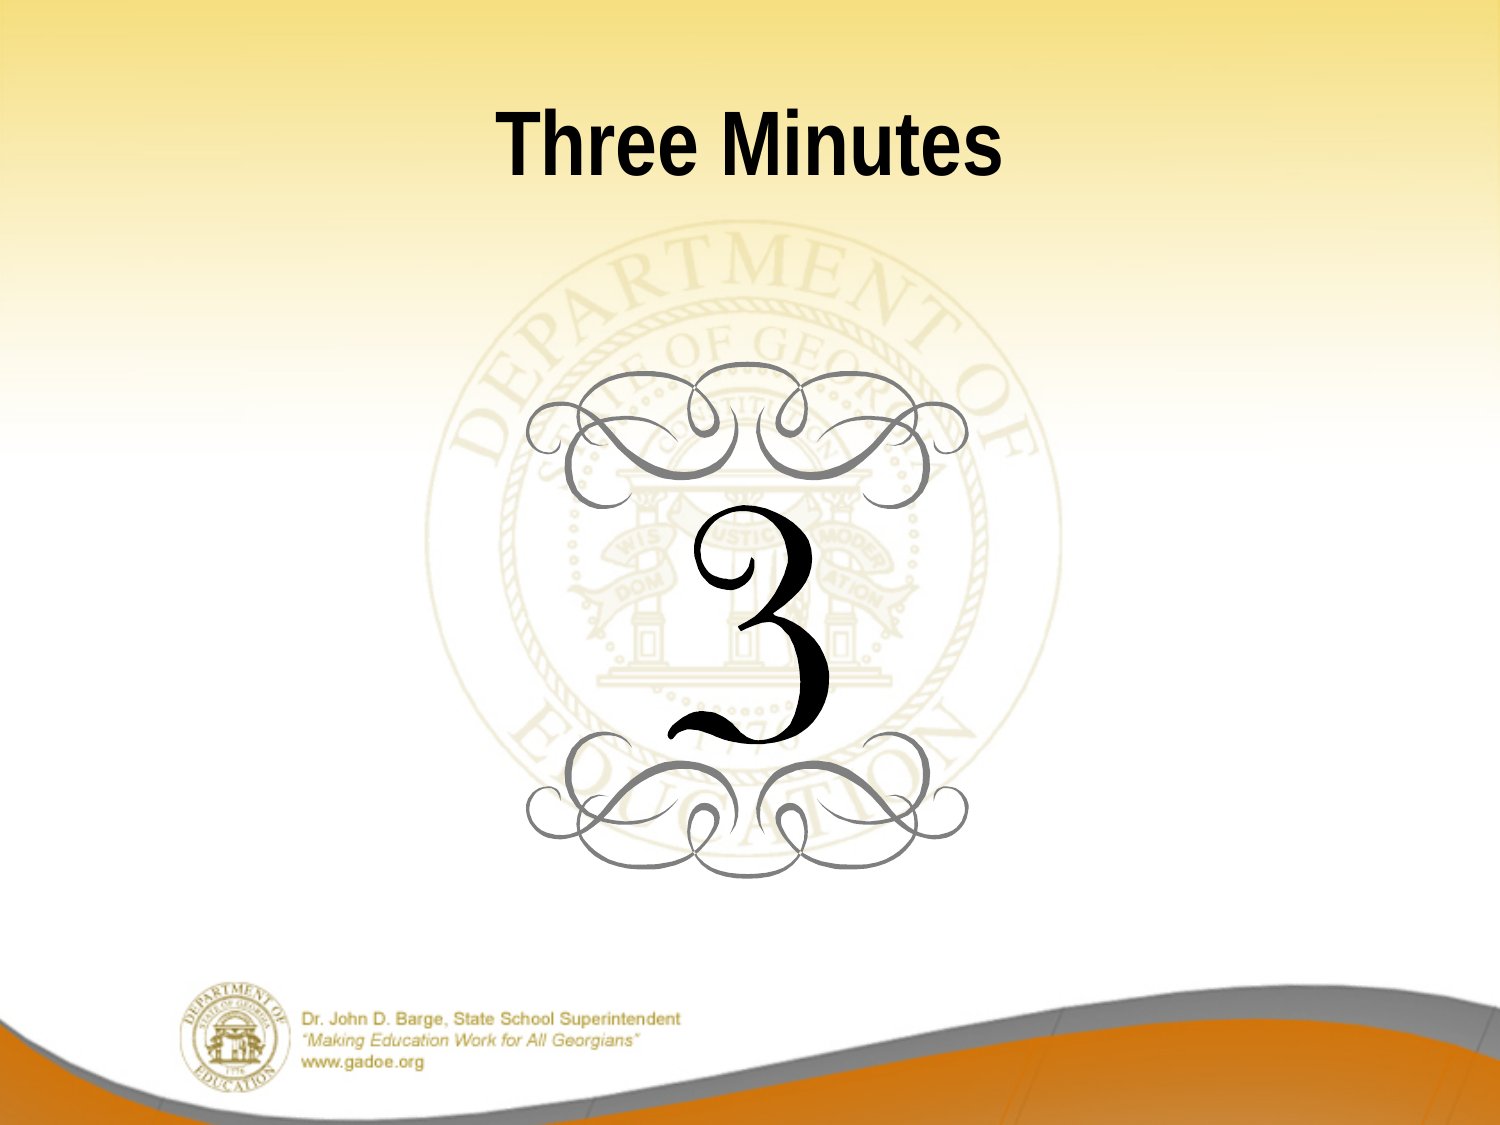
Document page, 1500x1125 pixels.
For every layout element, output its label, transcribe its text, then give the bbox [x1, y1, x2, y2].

picture [0, 0, 1500, 1125]
title Three Minutes [74, 44, 1426, 233]
